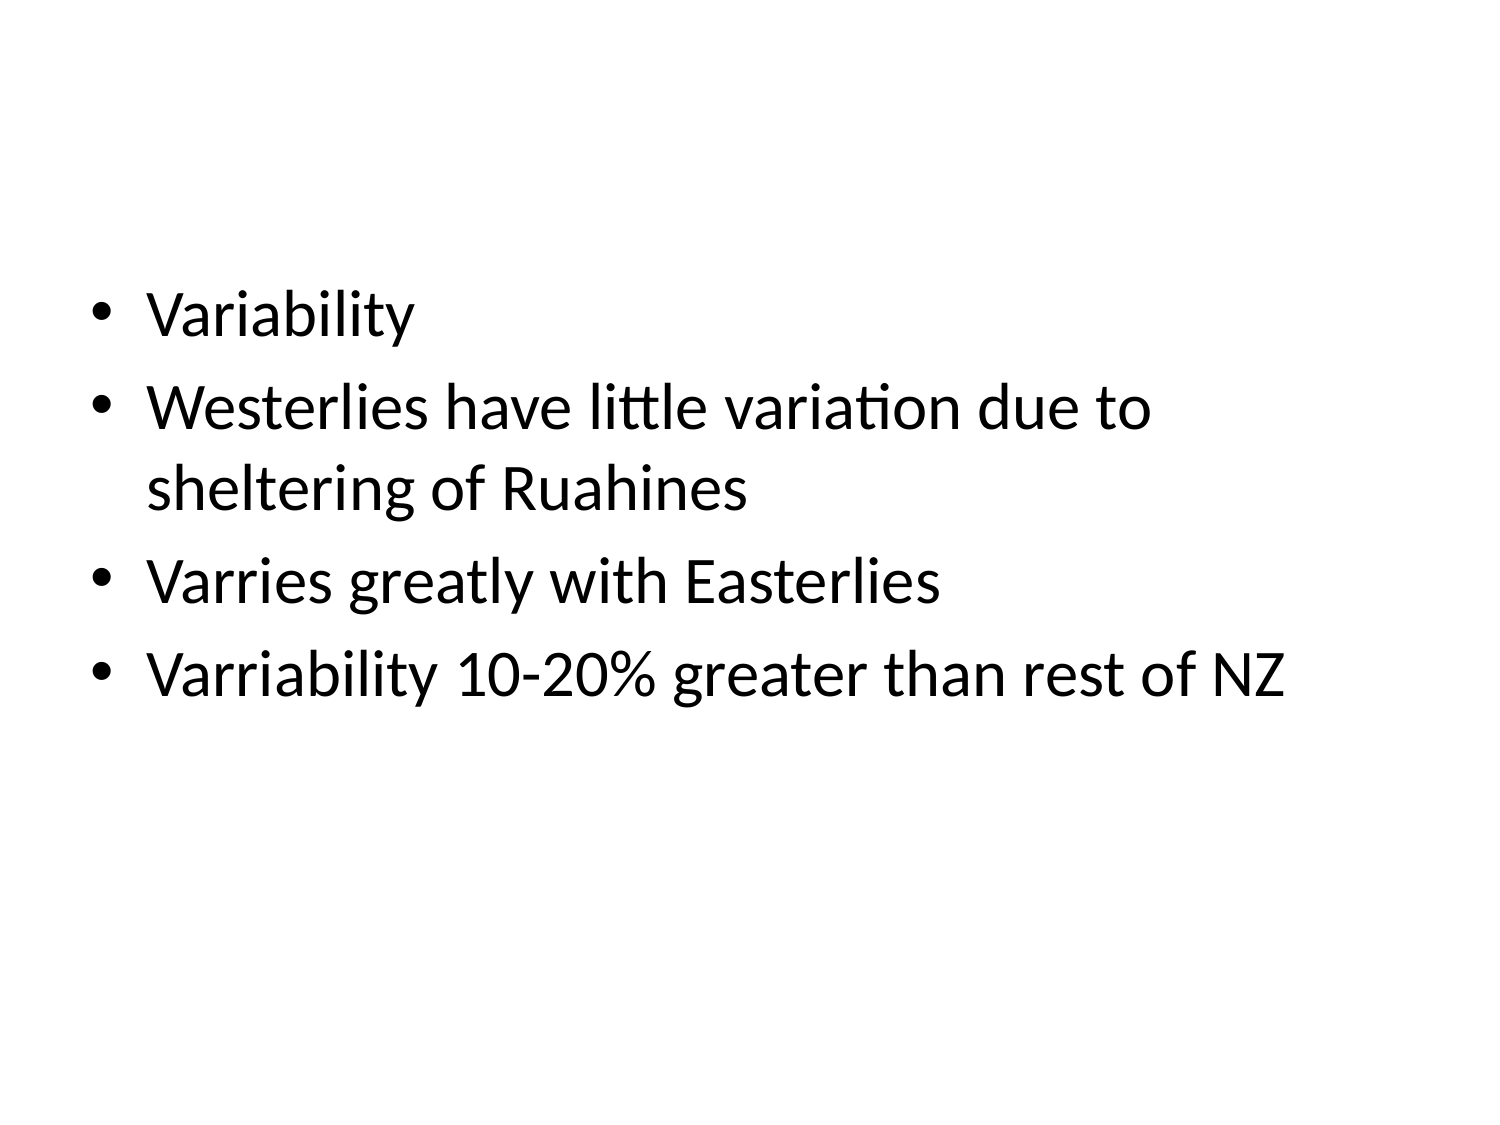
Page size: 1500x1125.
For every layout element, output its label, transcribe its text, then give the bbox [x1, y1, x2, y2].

list Variability Westerlies have little variation due to sheltering of Ruahines Varries greatly with Easterlies Varriability 10-20% greater than rest of NZ [75, 262, 1425, 1005]
